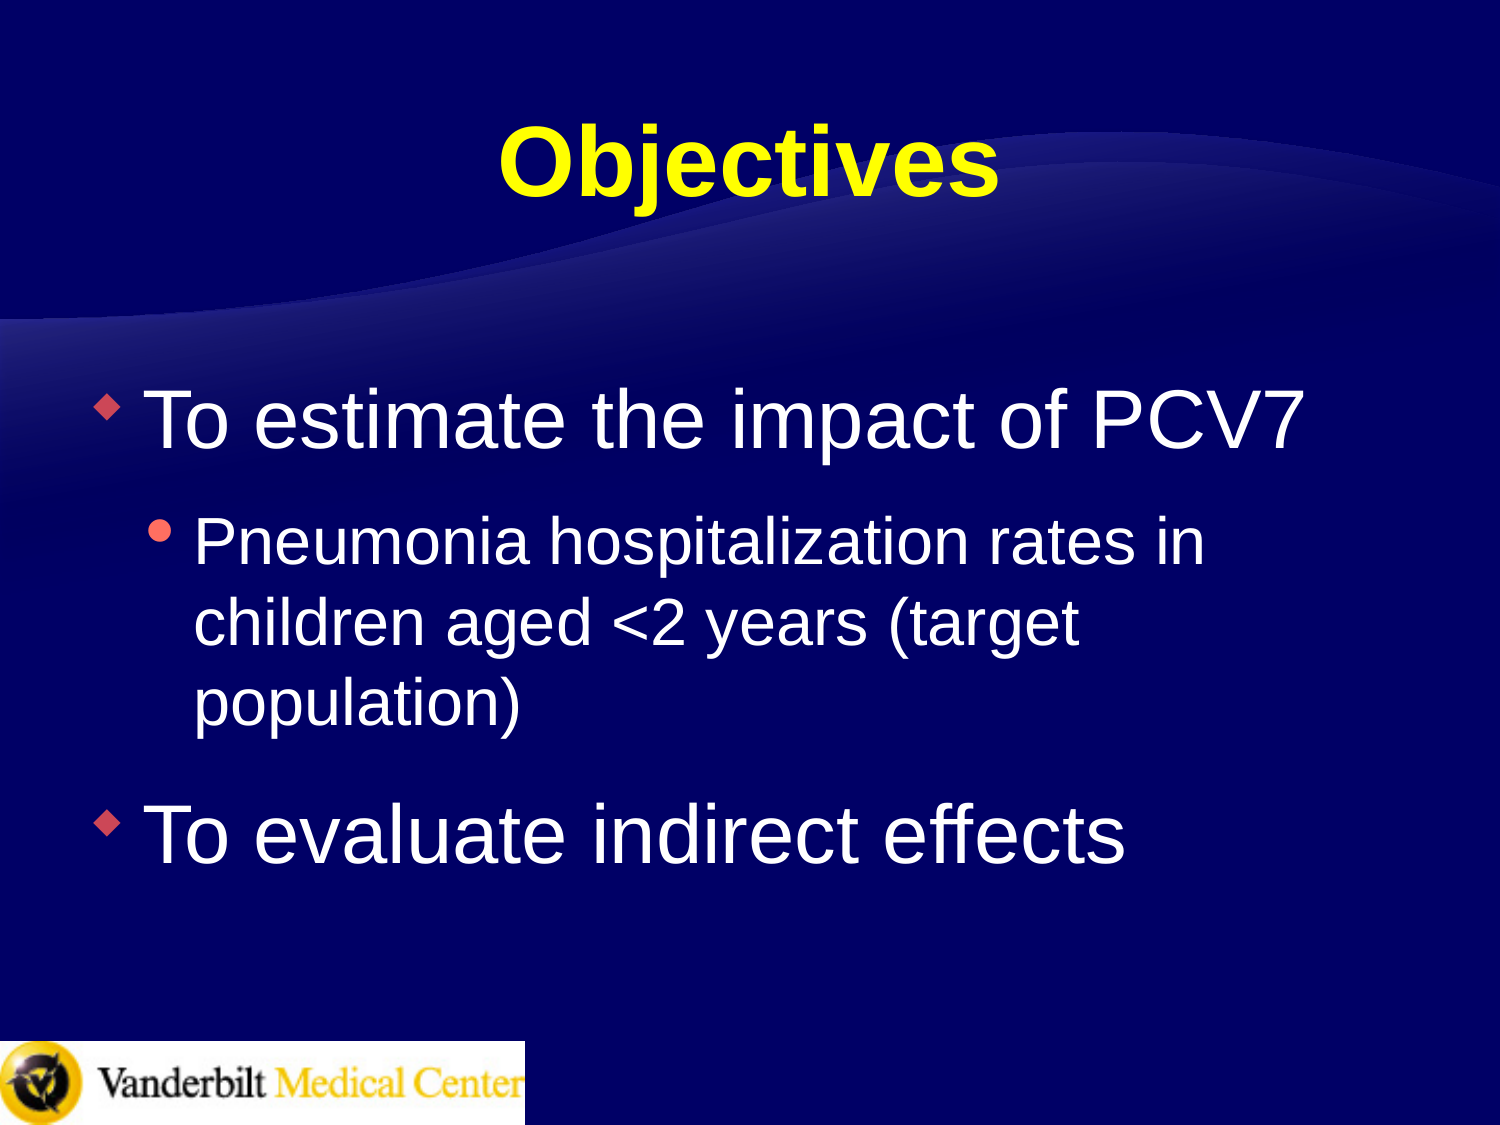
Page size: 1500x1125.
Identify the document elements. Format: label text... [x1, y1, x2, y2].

title Objectives [75, 87, 1425, 338]
picture [0, 1041, 525, 1125]
list To estimate the impact of PCV7 Pneumonia hospitalization rates in children aged <2 years (target population) To evaluate indirect effects [74, 357, 1426, 1033]
